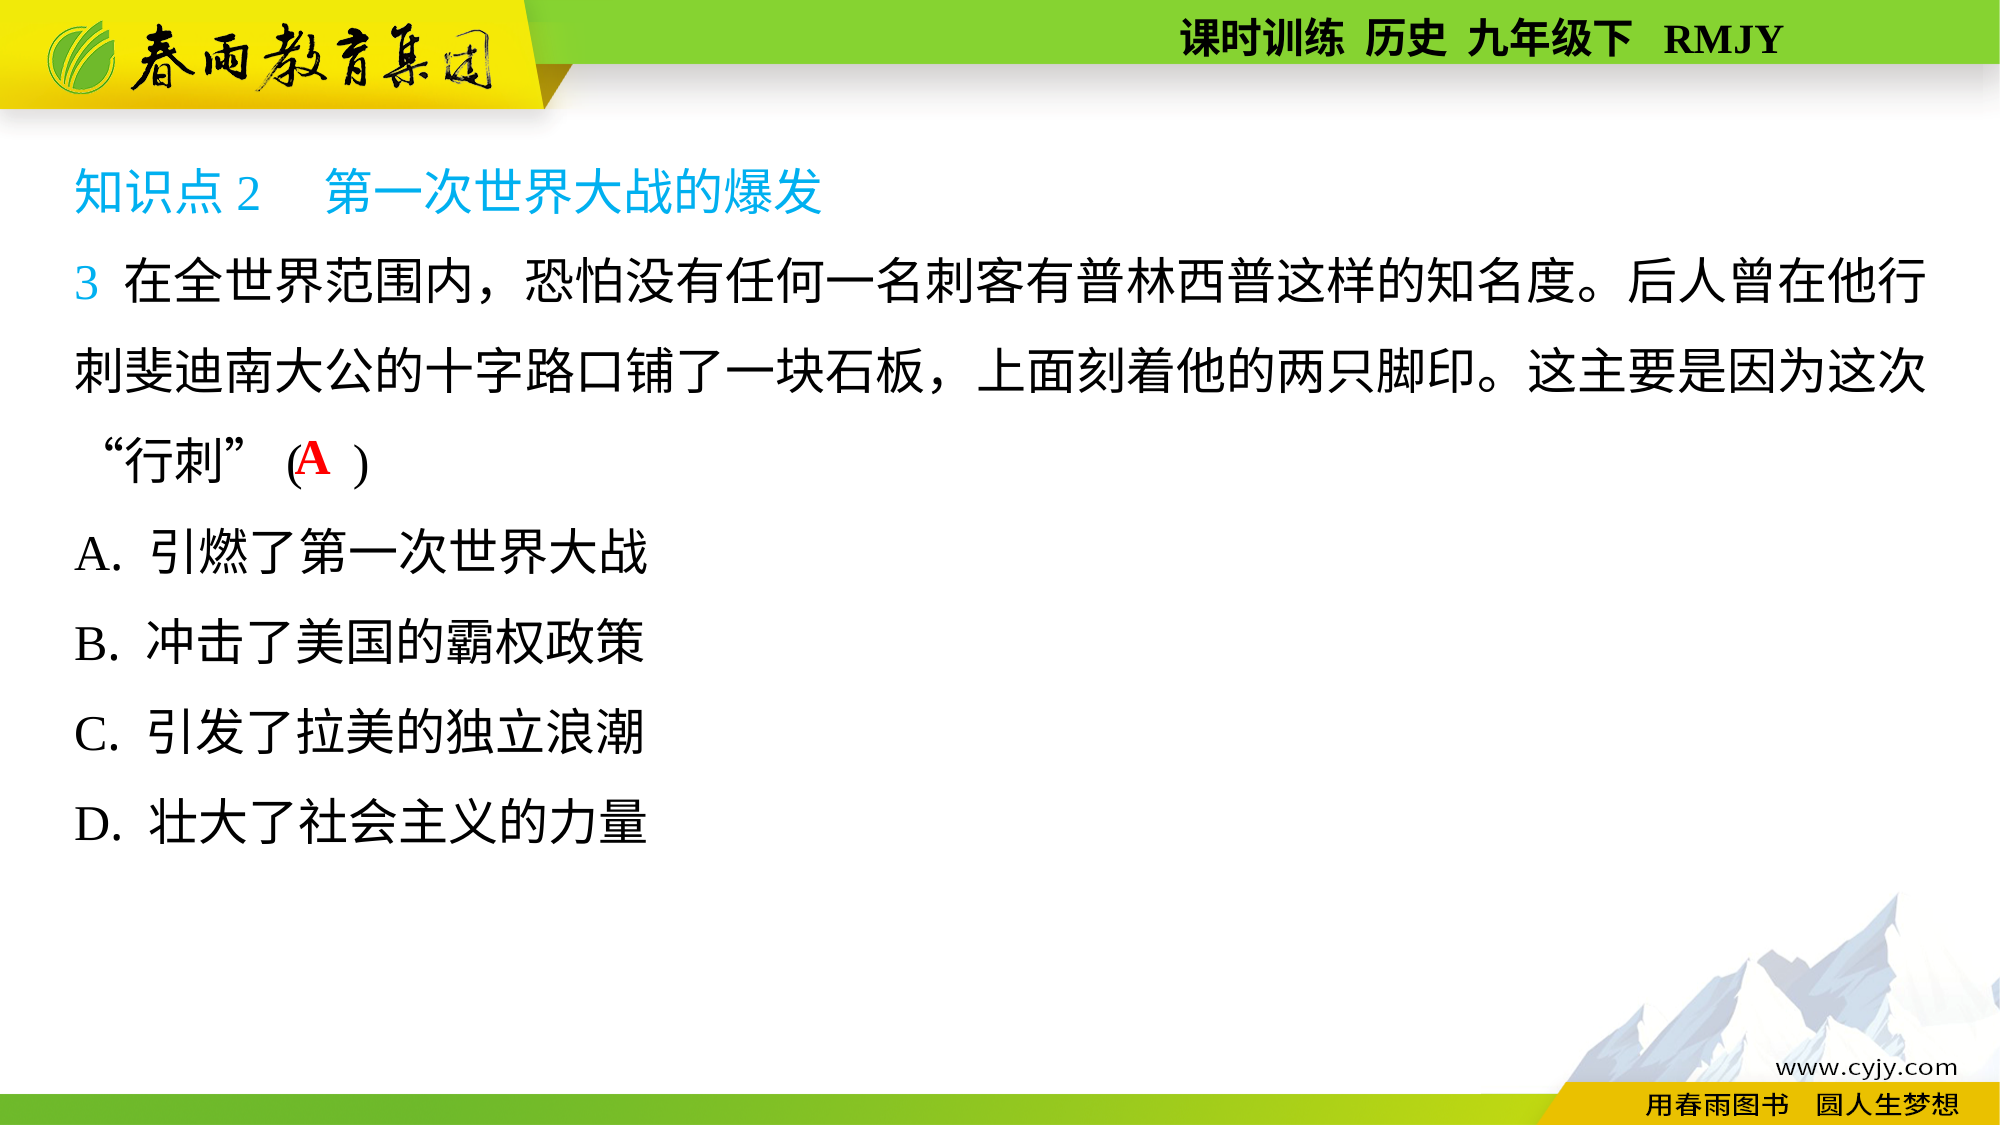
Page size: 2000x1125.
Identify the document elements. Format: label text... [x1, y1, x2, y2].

list 知识点2 第一次世界大战的爆发 3 在全世界范围内，恐怕没有任何一名刺客有普林西普这样的知名度。后人曾在他行刺斐迪南大公的十字路口铺了一块石板，上面刻着他的两只脚印。这主要是因为这次“行刺”( ) A. 引燃了第一次世界大战 B. 冲击了美国的霸权政策 C. 引发了拉美的独立浪潮 D. 壮大了社会主义的力量 [59, 122, 1944, 865]
picture [0, 0, 2000, 1125]
text_box A [279, 416, 346, 492]
